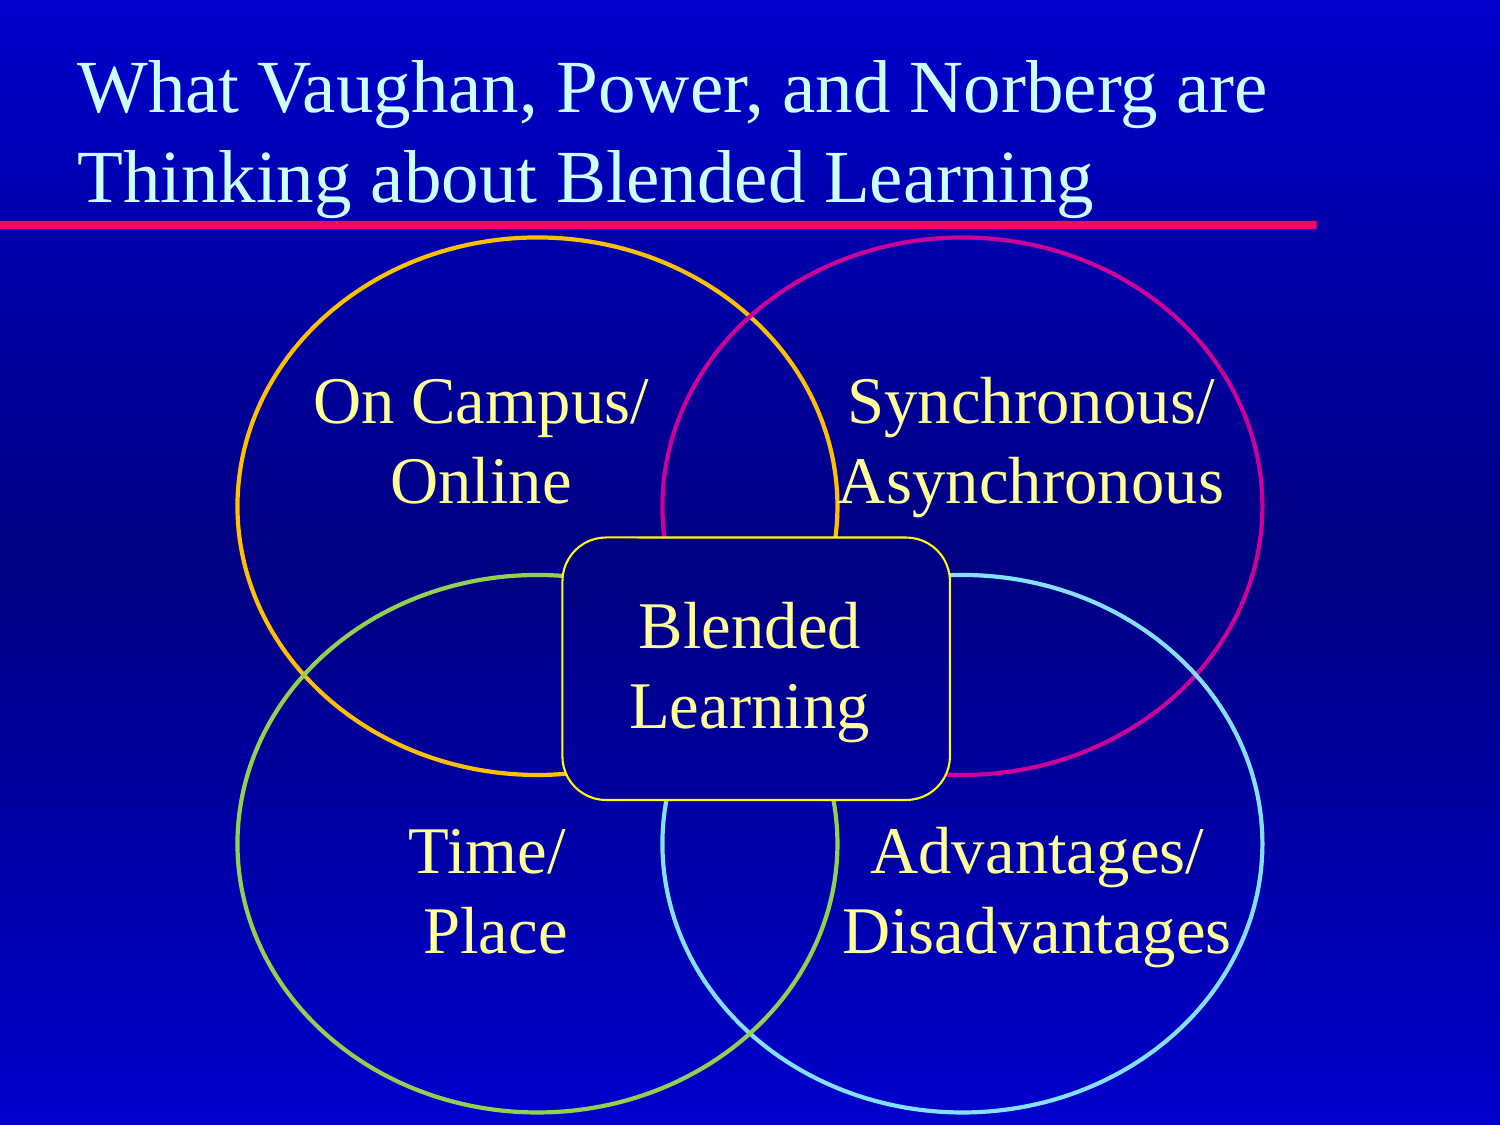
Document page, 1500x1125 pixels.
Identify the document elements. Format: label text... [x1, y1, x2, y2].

text_box Synchronous/ Asynchronous [812, 349, 1250, 525]
text_box [663, 237, 1263, 675]
text_box [920, 574, 1259, 799]
text_box [237, 358, 664, 674]
text_box [237, 574, 812, 1113]
text_box Time/ Place [337, 799, 638, 975]
text_box [294, 237, 750, 426]
title What Vaughan, Power, and Norberg are Thinking about Blended Learning [62, 43, 1338, 226]
text_box On Campus/ Online [287, 349, 675, 525]
text_box [562, 537, 950, 801]
text_box Advantages/ Disadvantages [812, 799, 1263, 975]
text_box Blended Learning [599, 574, 900, 750]
text_box [750, 955, 1225, 1113]
